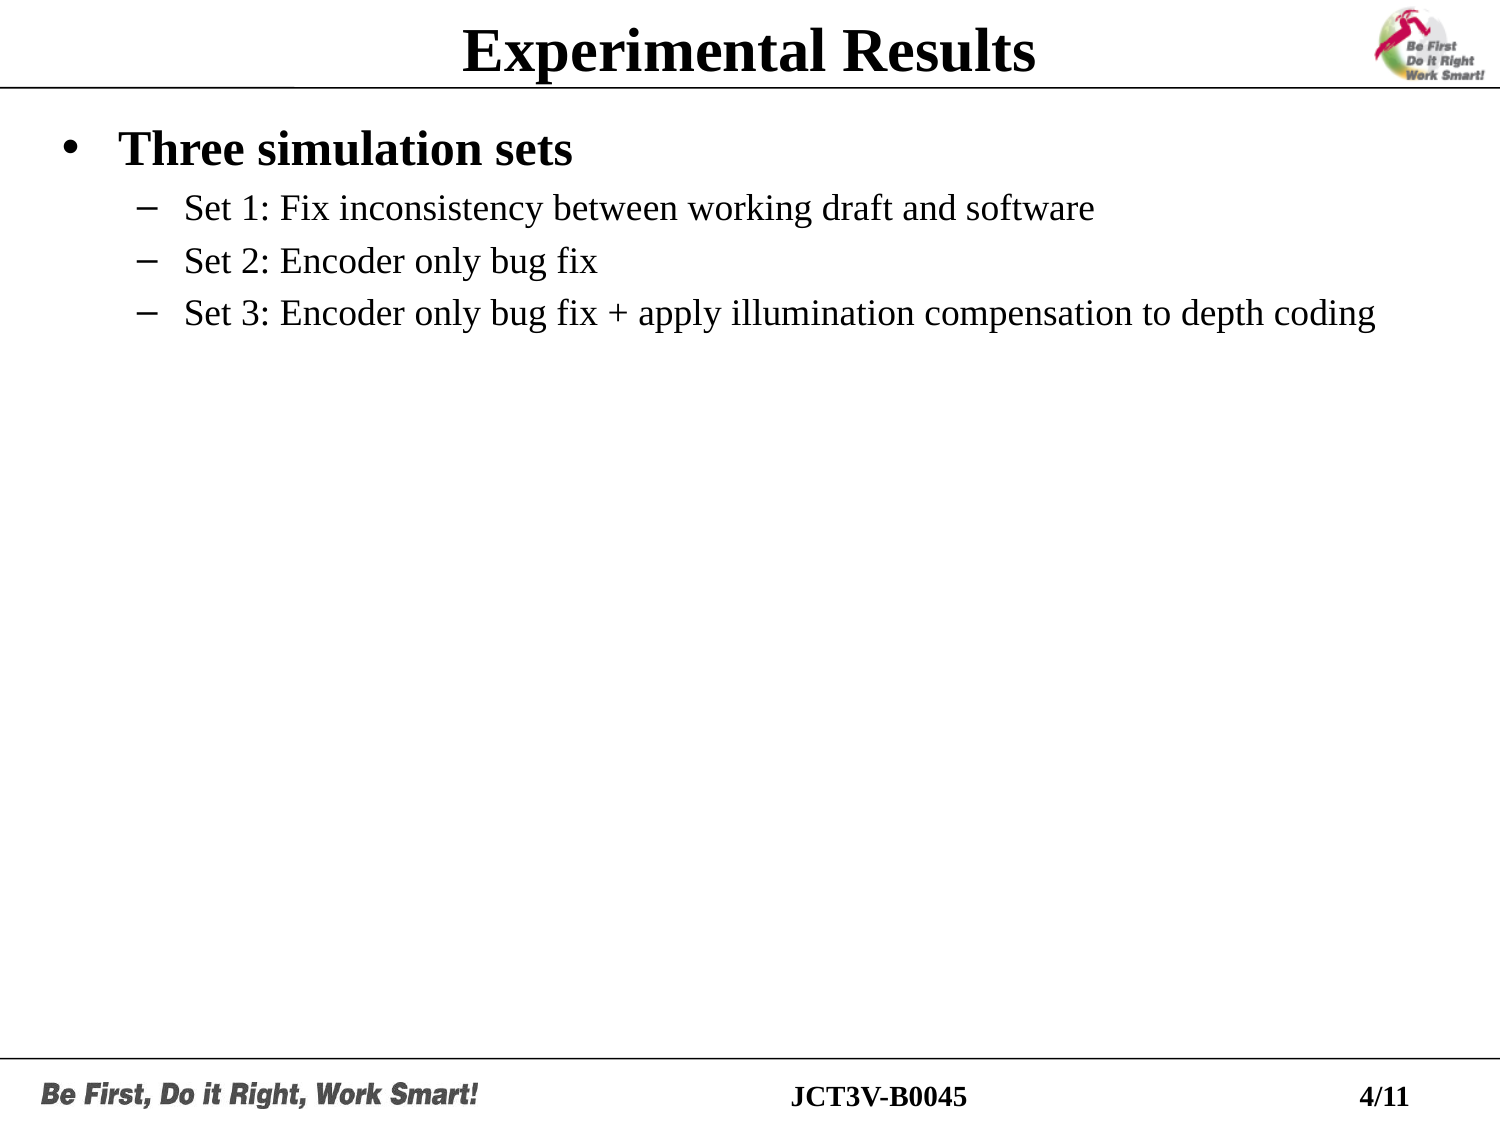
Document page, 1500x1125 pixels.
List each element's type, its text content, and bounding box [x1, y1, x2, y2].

picture [1426, 5, 1489, 83]
slide_number 4/11 [1074, 1065, 1425, 1125]
title Experimental Results [74, 0, 1426, 108]
picture [41, 1082, 478, 1109]
text_box JCT3V-B0045 [632, 1065, 983, 1125]
list Three simulation sets Set 1: Fix inconsistency between working draft and software Set 2: Encoder only bug fix Set 3: Encoder only bug fix + apply illumination compensation to depth coding [46, 108, 1442, 1032]
